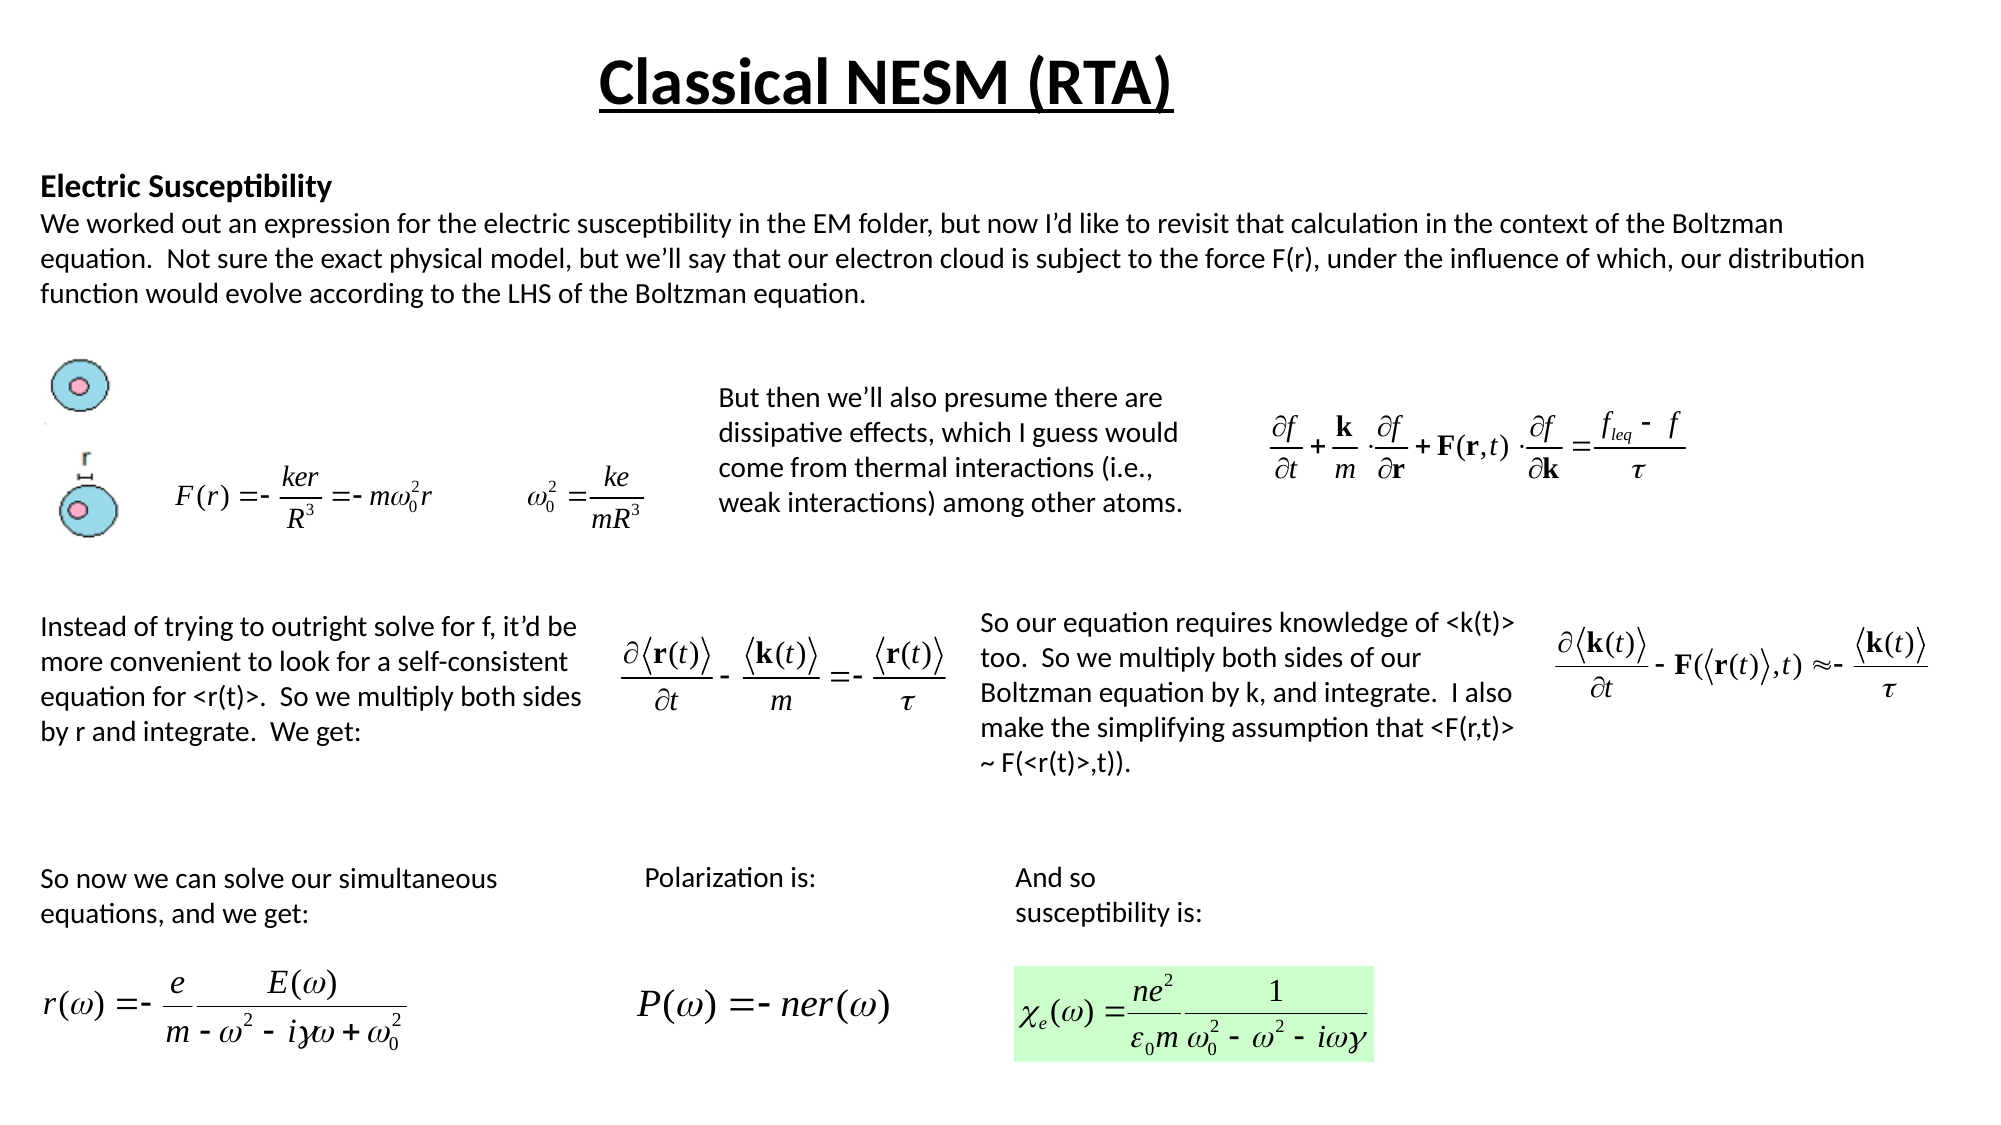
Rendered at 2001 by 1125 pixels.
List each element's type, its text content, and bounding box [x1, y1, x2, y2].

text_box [170, 458, 650, 535]
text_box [616, 631, 951, 718]
text_box Polarization is: [629, 851, 863, 901]
picture [37, 342, 138, 552]
text_box Electric Susceptibility We worked out an expression for the electric susceptibility in the EM folder, but now I’d like to revisit that calculation in the context of the Boltzman equation. Not sure the exact physical model, but we’ll say that our electron cloud is subject to the force F(r), under the influence of which, our distribution function would evolve according to the LHS of the Boltzman equation. [25, 157, 1899, 317]
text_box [1013, 965, 1375, 1062]
text_box So our equation requires knowledge of <k(t)> too. So we multiply both sides of our Boltzman equation by k, and integrate. I also make the simplifying assumption that <F(r,t)> ~ F(<r(t)>,t)). [965, 596, 1541, 786]
text_box But then we’ll also presume there are dissipative effects, which I guess would come from thermal interactions (i.e., weak interactions) among other atoms. [703, 370, 1221, 526]
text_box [37, 961, 413, 1058]
text_box Classical NESM (RTA) [584, 30, 1268, 126]
text_box And so susceptibility is: [1000, 851, 1233, 936]
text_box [1265, 403, 1693, 486]
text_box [1550, 621, 1934, 704]
text_box So now we can solve our simultaneous equations, and we get: [25, 852, 601, 937]
text_box Instead of trying to outright solve for f, it’d be more convenient to look for a self-consistent equation for <r(t)>. So we multiply both sides by r and integrate. We get: [25, 599, 601, 755]
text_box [629, 981, 897, 1033]
